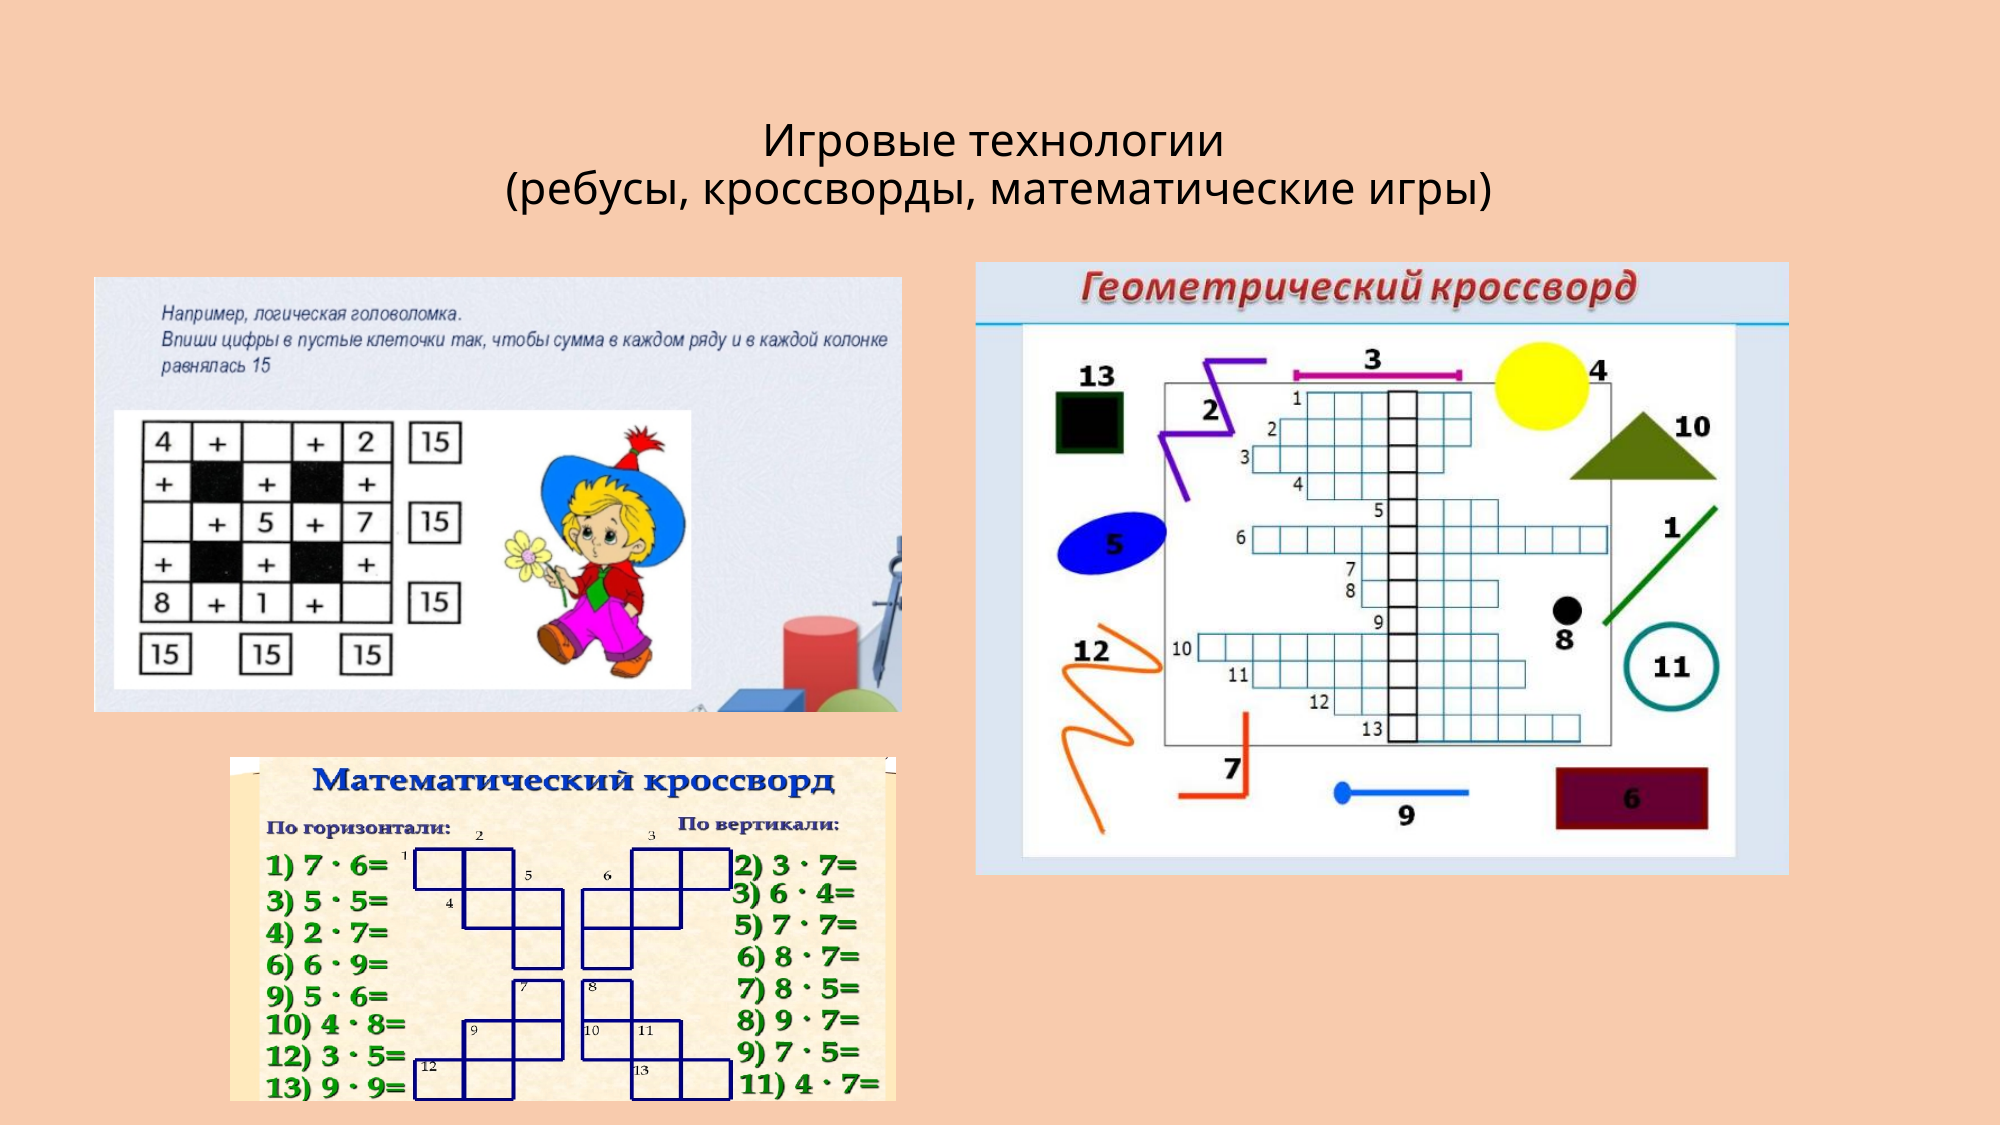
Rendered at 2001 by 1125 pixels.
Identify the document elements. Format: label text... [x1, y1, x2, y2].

picture [230, 757, 896, 1101]
title Игровые технологии (ребусы, кроссворды, математические игры) [137, 59, 1863, 278]
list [975, 262, 1789, 875]
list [93, 277, 902, 712]
